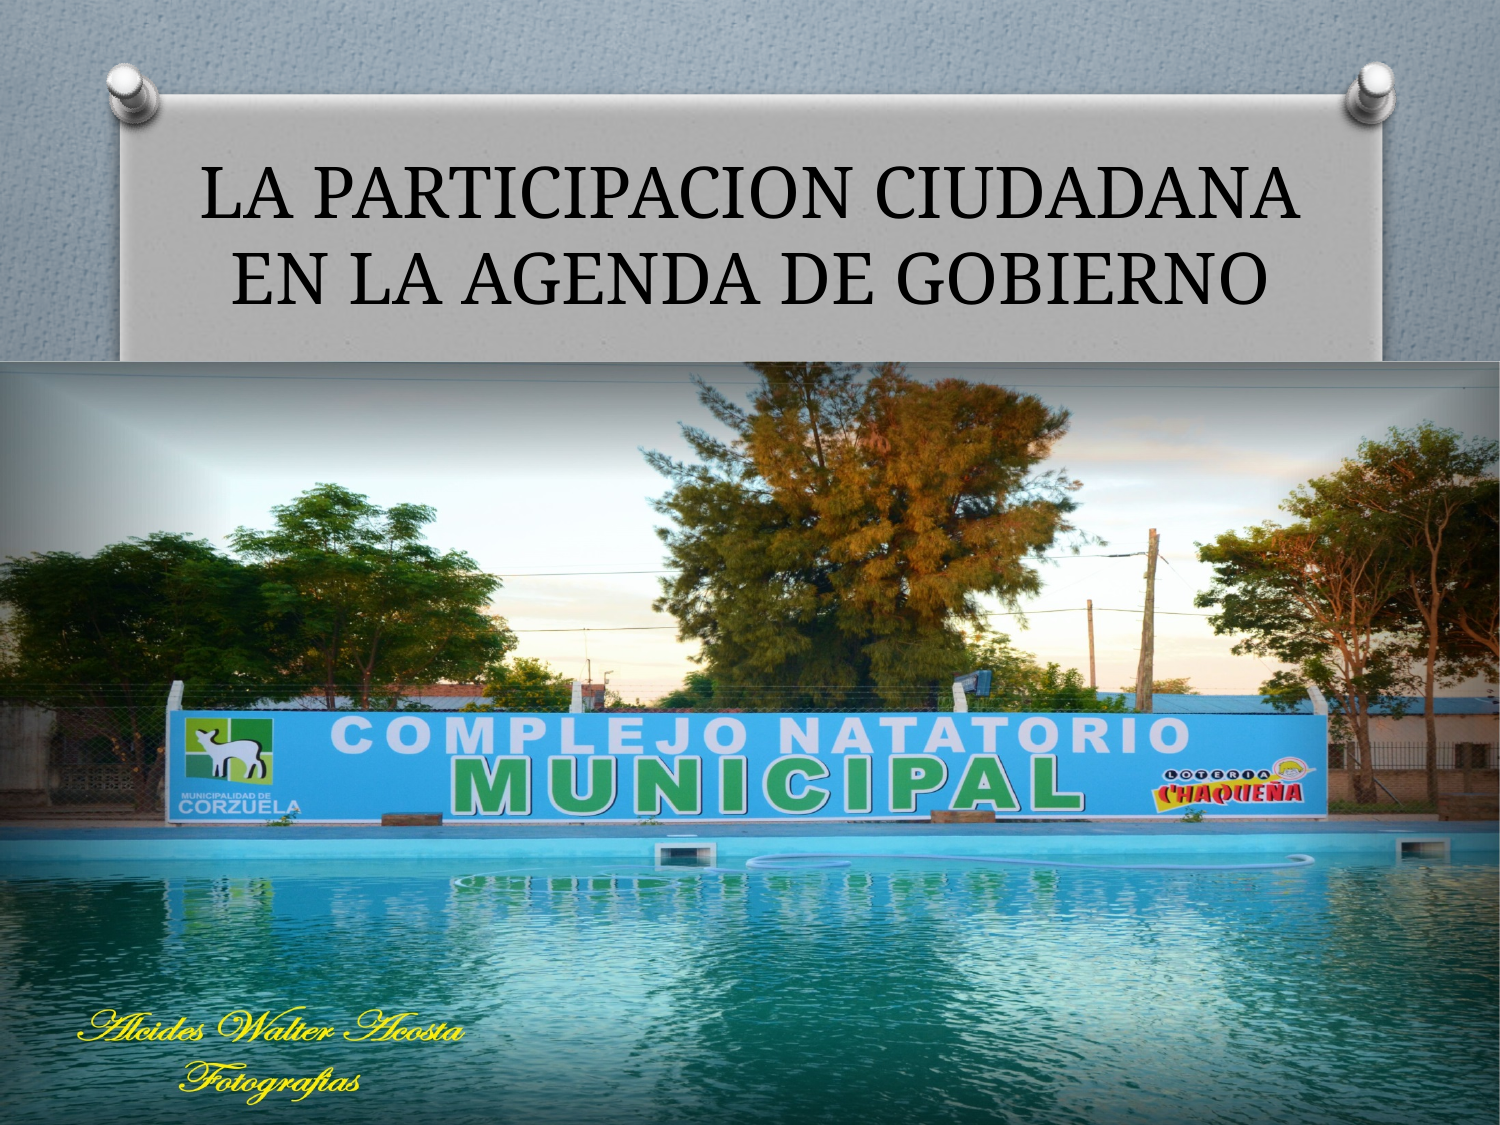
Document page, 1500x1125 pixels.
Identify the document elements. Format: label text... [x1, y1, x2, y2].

picture [0, 361, 1500, 1125]
title LA PARTICIPACION CIUDADANA EN LA AGENDA DE GOBIERNO [179, 134, 1323, 332]
picture [75, 29, 198, 153]
picture [1317, 35, 1439, 156]
